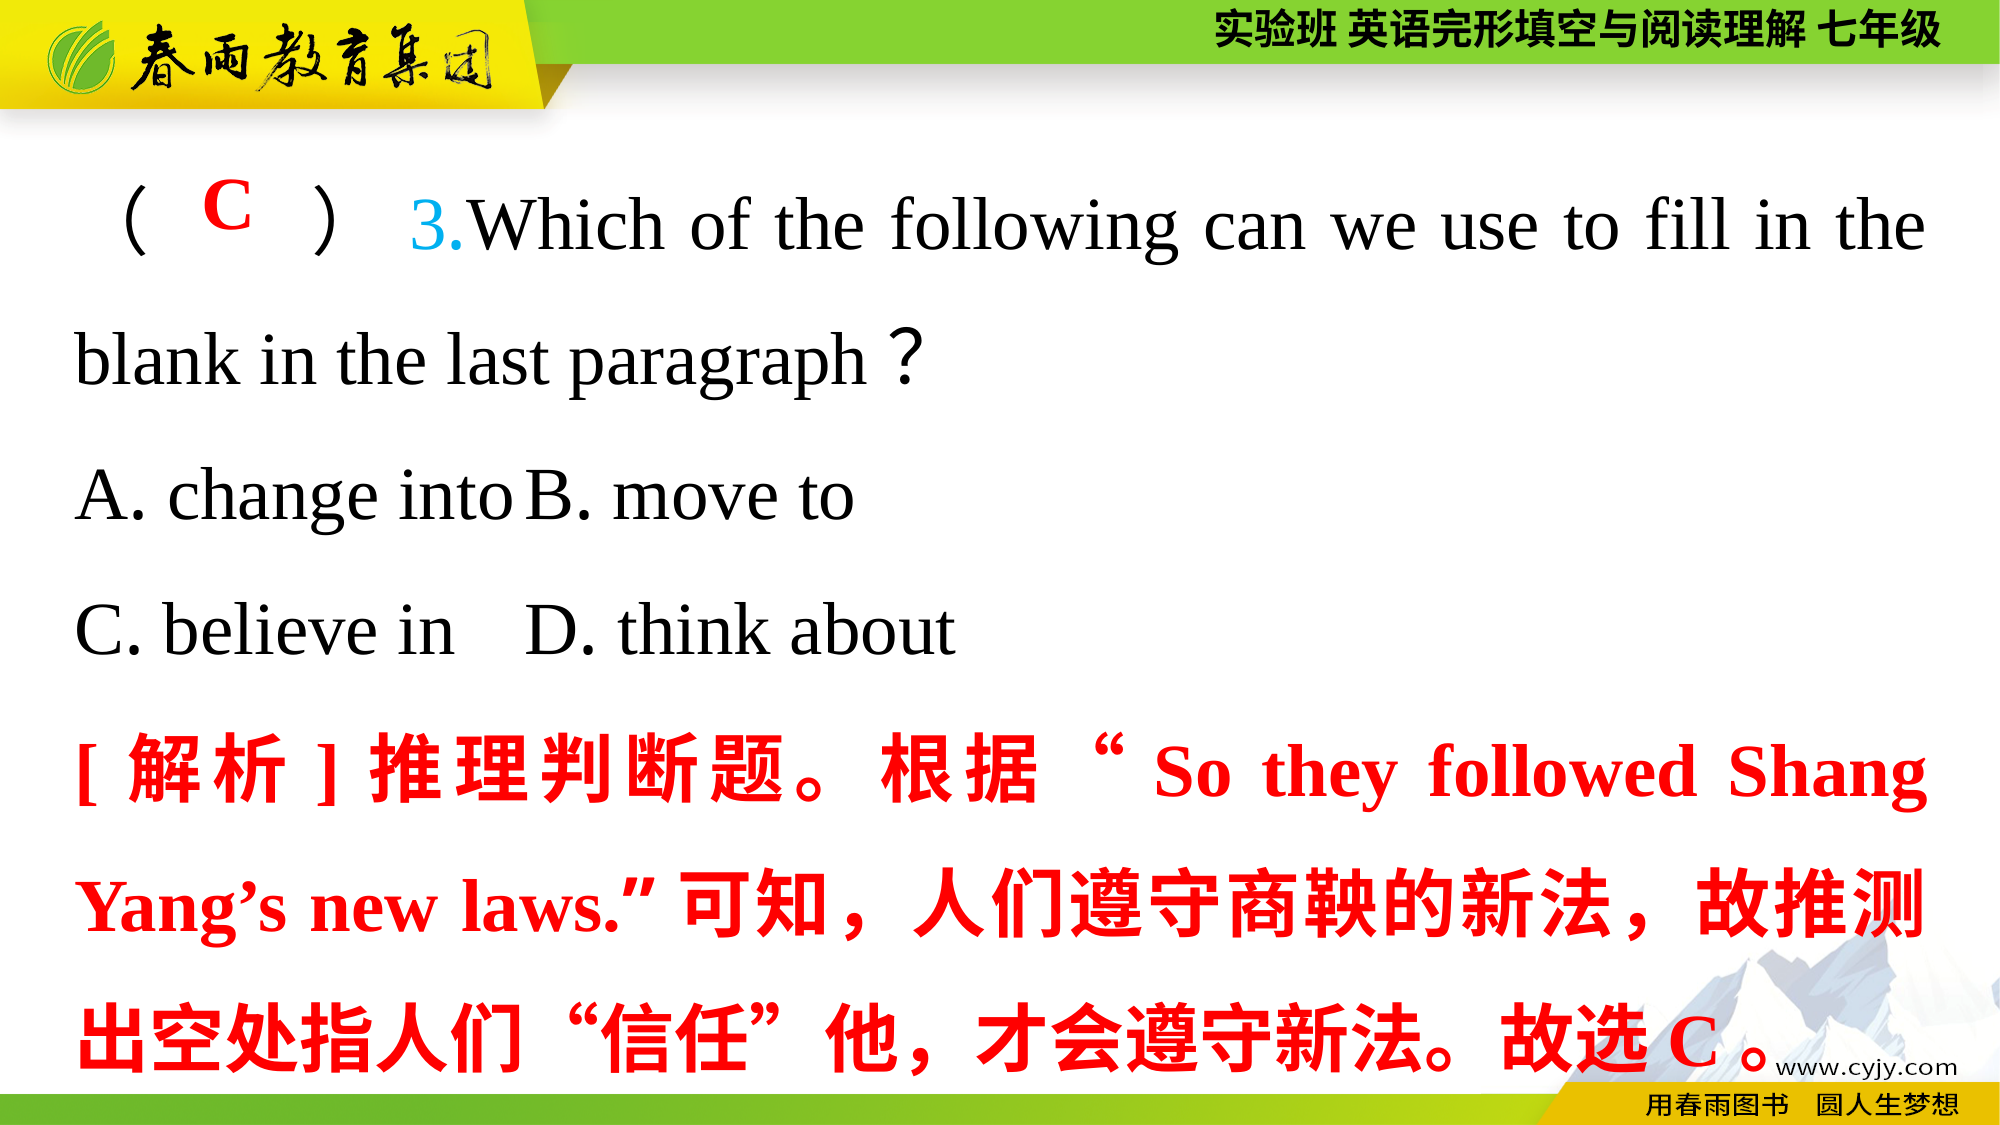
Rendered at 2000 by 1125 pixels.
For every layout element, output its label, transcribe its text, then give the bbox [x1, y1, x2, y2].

text_box [解析]推理判断题。根据“So they followed Shang Yang’s new laws.”可知，人们遵守商鞅的新法，故推测出空处指人们“信任”他，才会遵守新法。故选C。 [59, 668, 1944, 1089]
picture [0, 0, 2000, 1125]
list （ ）3.Which of the following can we use to fill in the blank in the last paragraph？ A. change into B. move to C. believe in D. think about [59, 122, 1944, 668]
